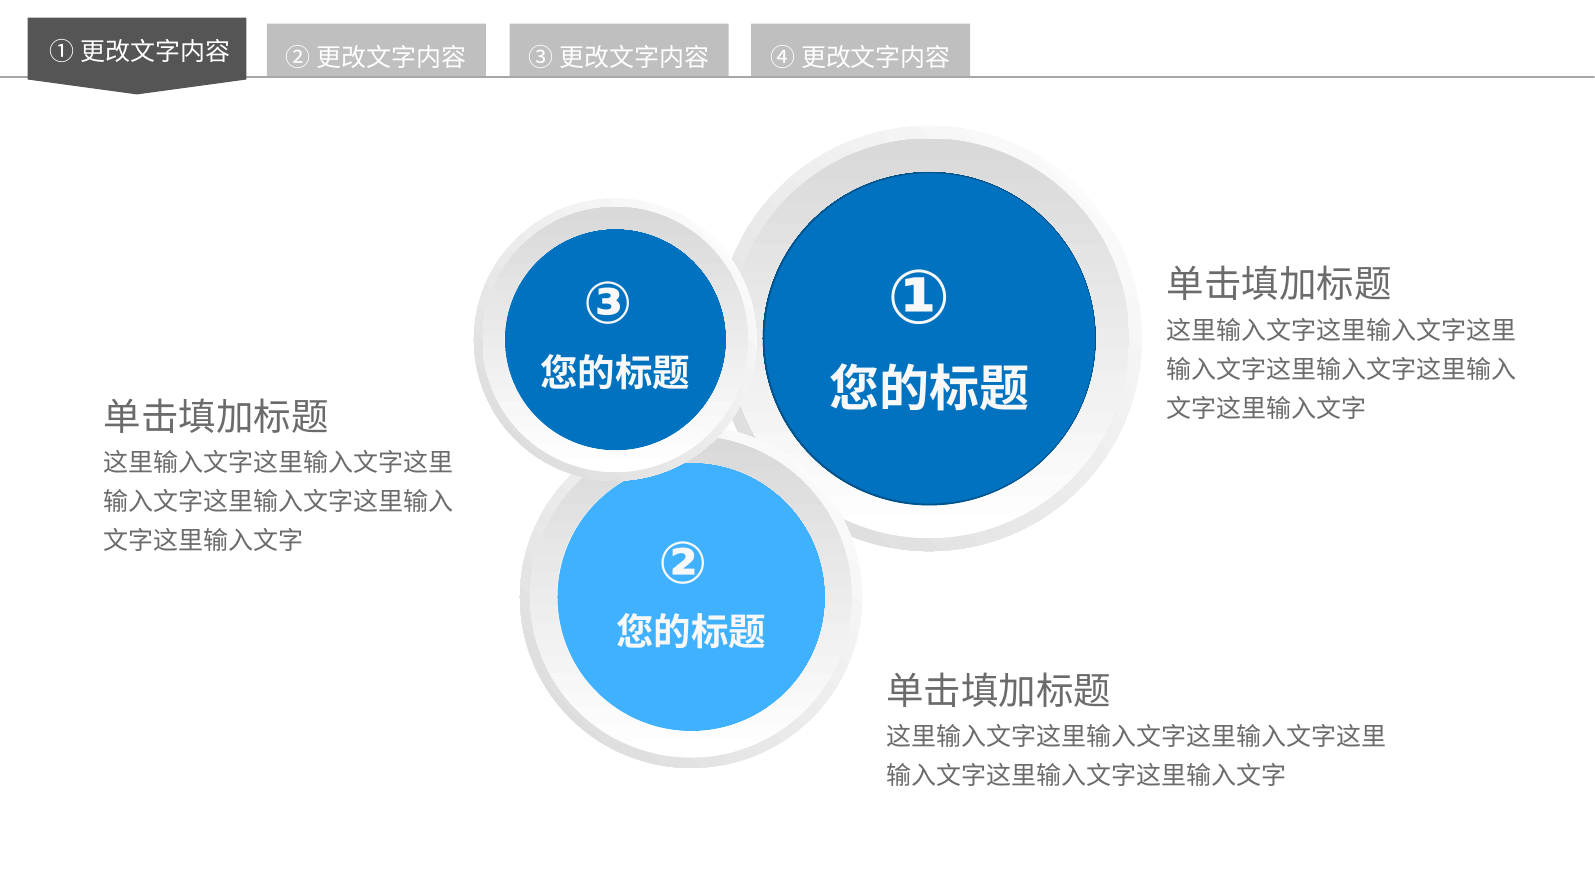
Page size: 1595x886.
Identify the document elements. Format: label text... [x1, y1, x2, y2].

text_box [313, 23, 1595, 77]
text_box 单击填加标题 这里输入文字这里输入文字这里输入文字这里输入文字这里输入文字这里输入文字 [88, 371, 491, 624]
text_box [706, 125, 1152, 552]
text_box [0, 17, 310, 95]
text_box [467, 198, 764, 481]
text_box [511, 425, 871, 769]
text_box 单击填加标题 这里输入文字这里输入文字这里输入文字这里输入文字这里输入文字这里输入文字 [871, 645, 1424, 859]
text_box 单击填加标题 这里输入文字这里输入文字这里输入文字这里输入文字这里输入文字这里输入文字 [1157, 239, 1554, 492]
